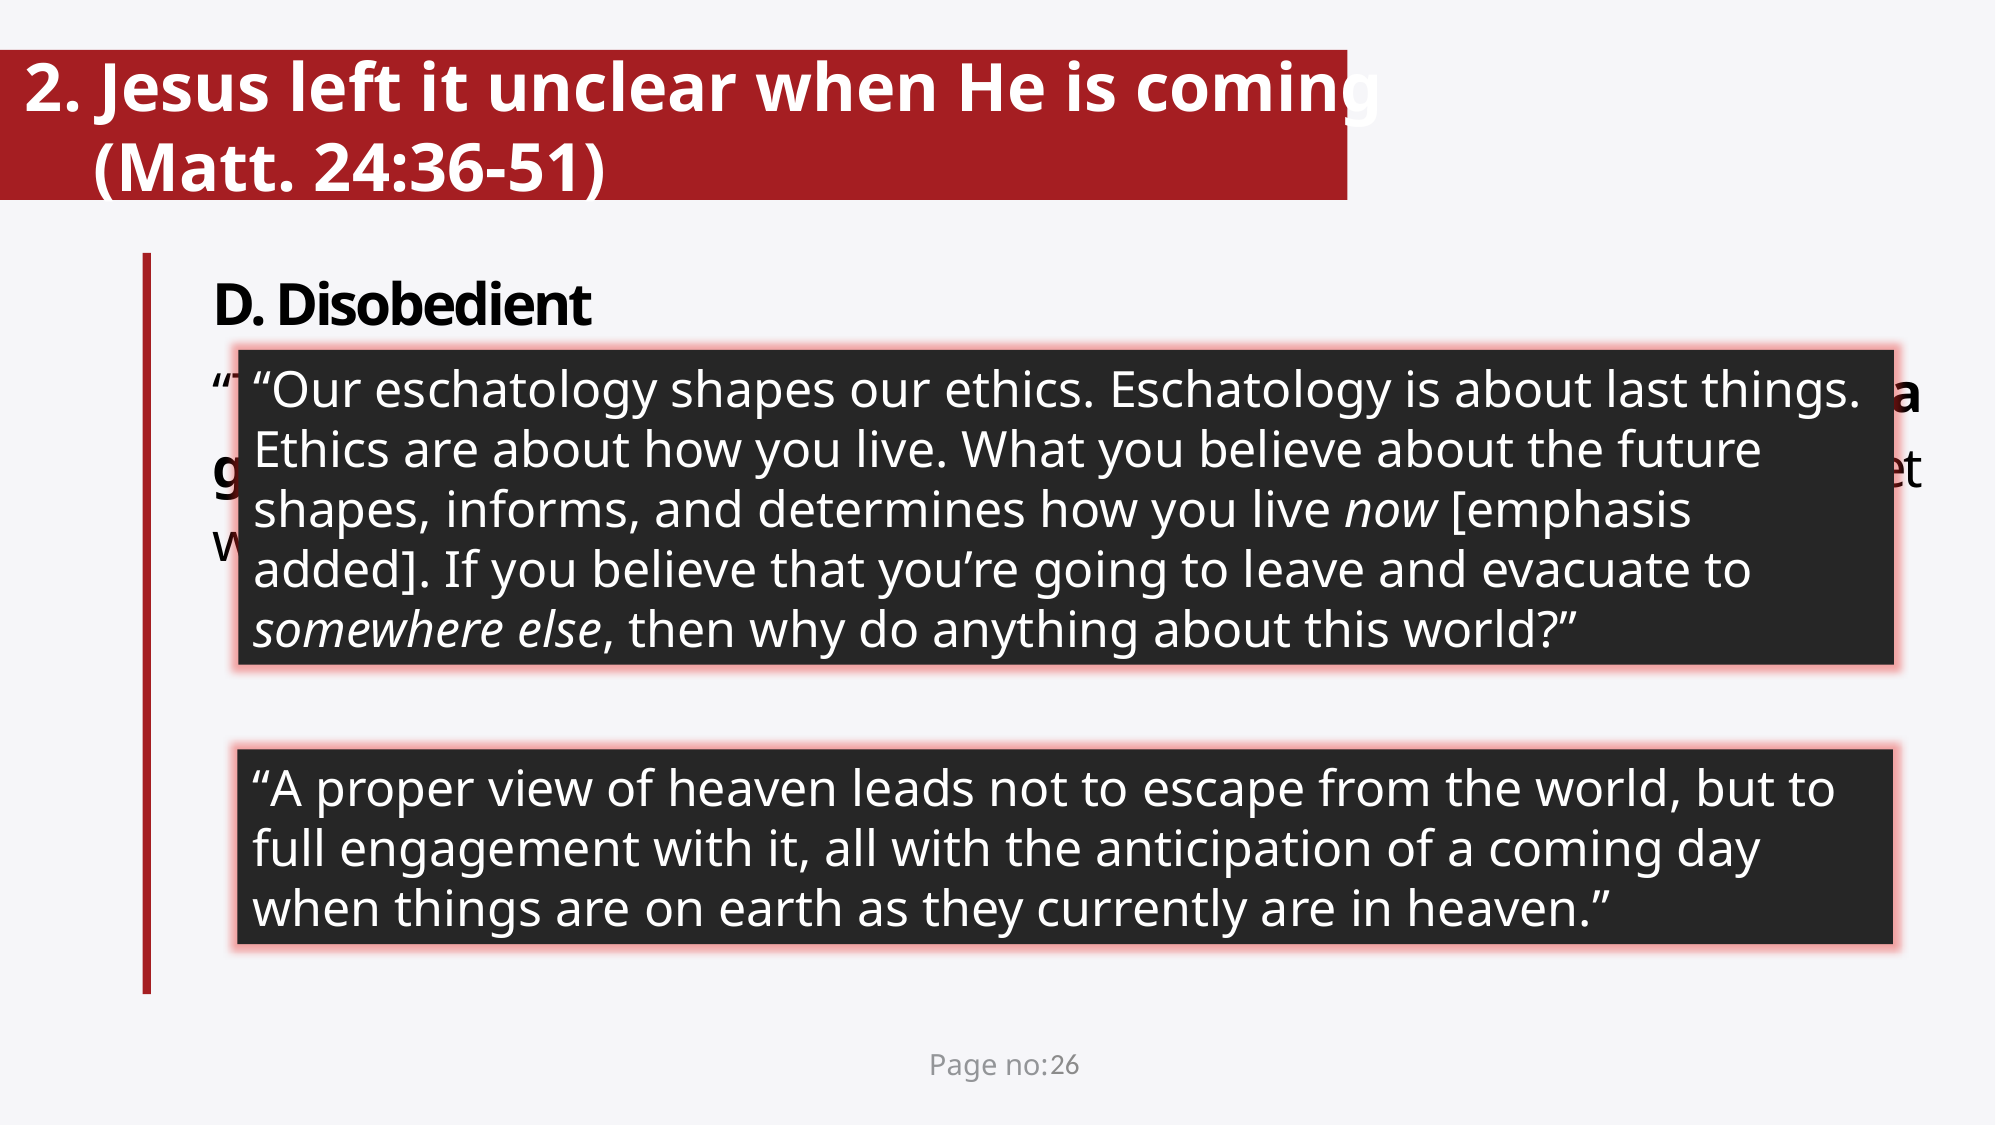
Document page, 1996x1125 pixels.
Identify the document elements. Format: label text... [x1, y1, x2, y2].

subtitle D. Disobedient “Like the cold of snow in the time of harvest is a faithful messenger to those who send him, For he refreshes the soul of his masters.” (Prov. 25:13) “But if that evil slave says in his heart, ‘My master is not coming for a long time,’ and begins to beat his fellow slaves and eat and drink with drunkards; the master of that slave will come on a day when he does not expect him and at an hour which he does not know, and will cut him in pieces and assign him a place with the hypocrites; in that place there will be weeping and gnashing of teeth.” (Matt. 24:48-51) [229, 341, 1904, 675]
subtitle D. Disobedient “Like the cold of snow in the time of harvest is a faithful messenger to those who send him, For he refreshes the soul of his masters.” (Prov. 25:13) “But if that evil slave says in his heart, ‘My master is not coming for a long time,’ and begins to beat his fellow slaves and eat and drink with drunkards; the master of that slave will come on a day when he does not expect him and at an hour which he does not know, and will cut him in pieces and assign him a place with the hypocrites; in that place there will be weeping and gnashing of teeth.” (Matt. 24:48-51) [230, 742, 1903, 954]
title 2. Jesus left it unclear when He is coming (Matt. 24:36-51) [10, 62, 1806, 188]
text_box “A proper view of heaven leads not to escape from the world, but to full engagement with it, all with the anticipation of a coming day when things are on earth as they currently are in heaven.” [237, 749, 1893, 945]
subtitle D. Disobedient “The Son of Man came eating and drinking, and they say, ‘Behold, a gluttonous man and a drunkard, a friend of tax collectors and sinners!’ Yet wisdom is vindicated by her deeds.” (Matt. 11:19) [197, 249, 1936, 1000]
text_box “Our eschatology shapes our ethics. Eschatology is about last things. Ethics are about how you live. What you believe about the future shapes, informs, and determines how you live now [emphasis added]. If you believe that you’re going to leave and evacuate to somewhere else, then why do anything about this world?” [238, 349, 1894, 665]
title 2. Jesus left it unclear when He is coming (Matt. 24:36-51) [226, 338, 1907, 678]
title 2. Jesus left it unclear when He is coming (Matt. 24:36-51) [227, 739, 1907, 958]
